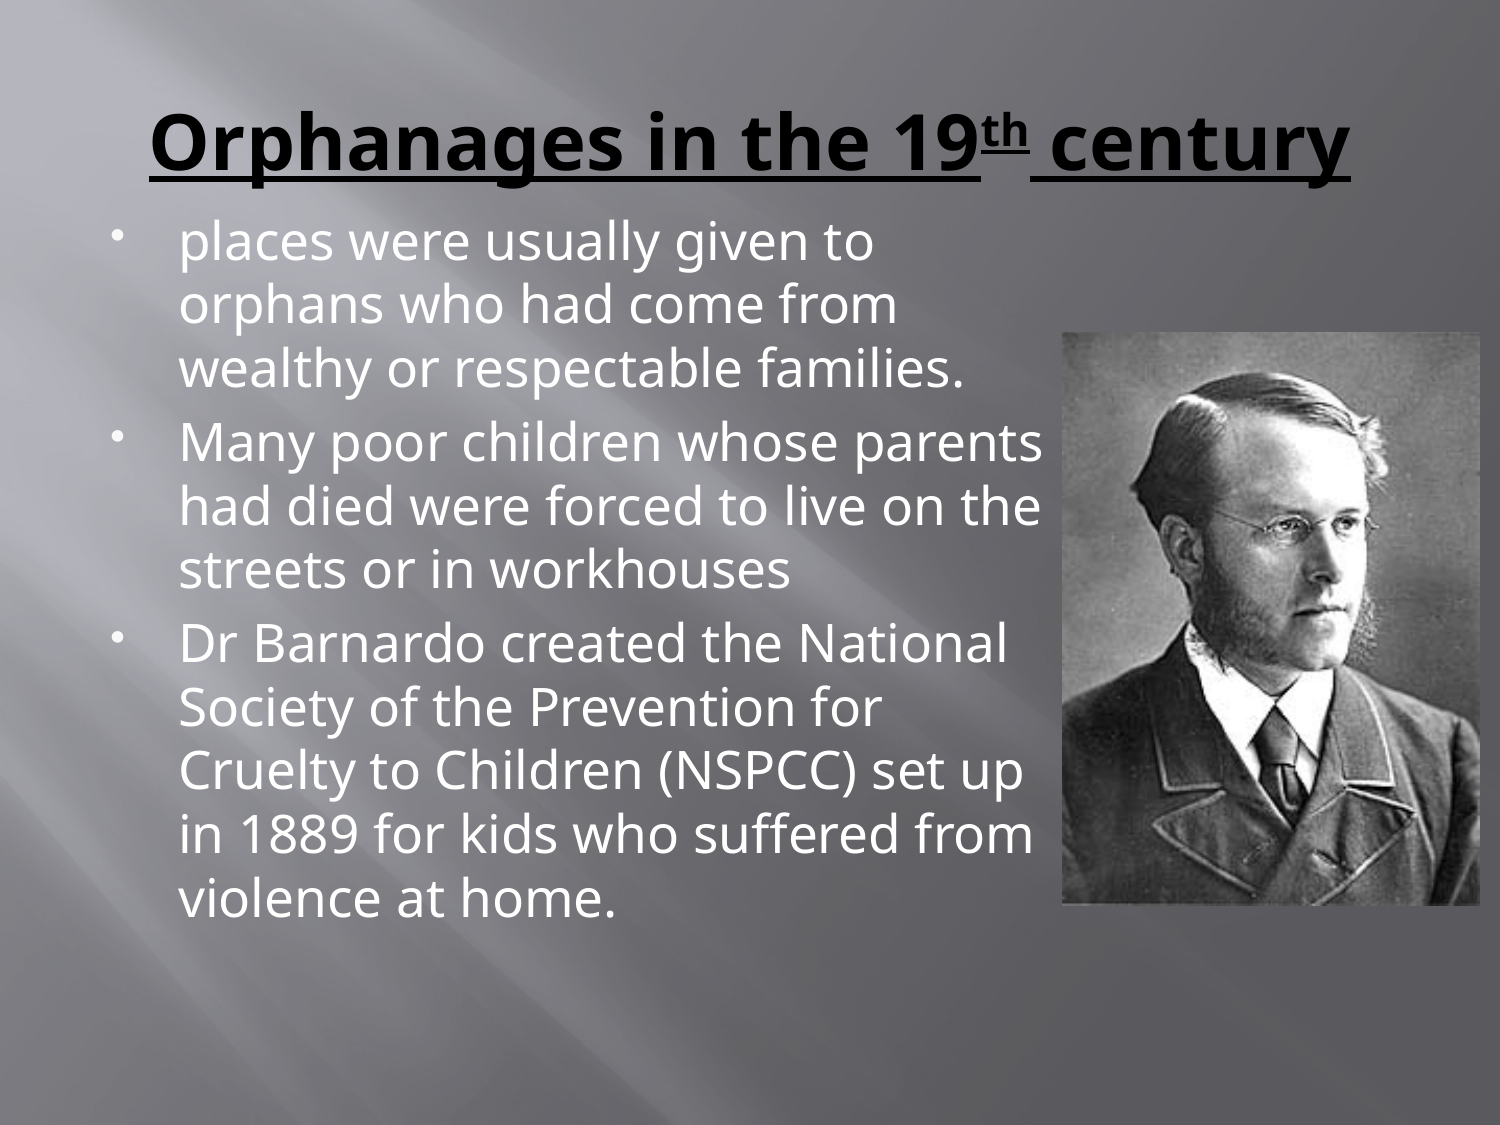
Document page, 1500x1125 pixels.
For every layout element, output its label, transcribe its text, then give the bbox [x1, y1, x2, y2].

title Orphanages in the 19th century [75, 45, 1425, 233]
picture [1062, 332, 1480, 906]
list places were usually given to orphans who had come from wealthy or respectable families. Many poor children whose parents had died were forced to live on the streets or in workhouses Dr Barnardo created the National Society of the Prevention for Cruelty to Children (NSPCC) set up in 1889 for kids who suffered from violence at home. [75, 200, 1063, 975]
